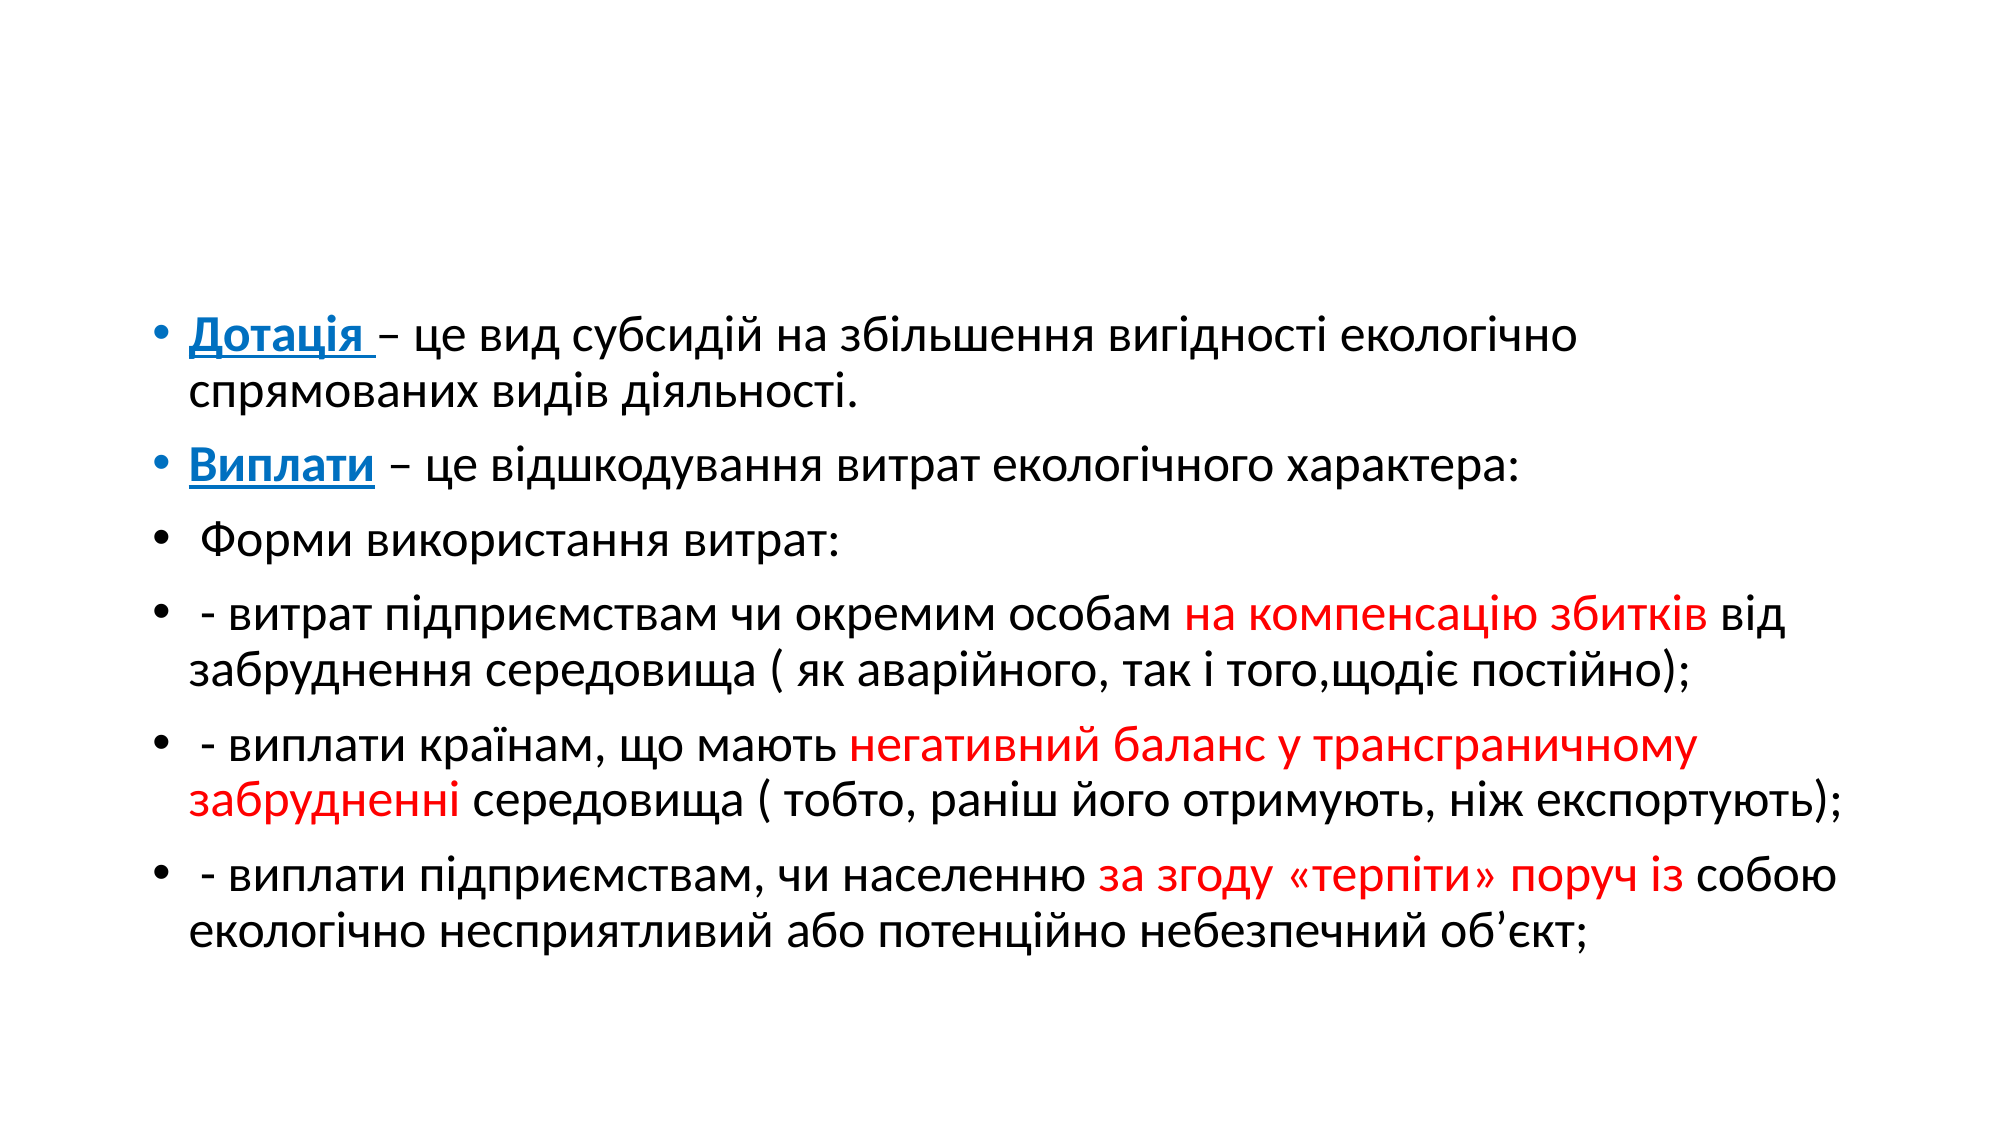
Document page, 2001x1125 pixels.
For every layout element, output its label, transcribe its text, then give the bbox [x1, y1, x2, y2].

list Дотація – це вид субсидій на збільшення вигідності екологічно спрямованих видів діяльності. Виплати – це відшкодування витрат екологічного характера: Форми використання витрат: - витрат підприємствам чи окремим особам на компенсацію збитків від забруднення середовища ( як аварійного, так і того,щодіє постійно); - виплати країнам, що мають негативний баланс у трансграничному забрудненні середовища ( тобто, раніш його отримують, ніж експортують); - виплати підприємствам, чи населенню за згоду «терпіти» поруч із собою екологічно несприятливий або потенційно небезпечний об’єкт; [137, 299, 1863, 1014]
